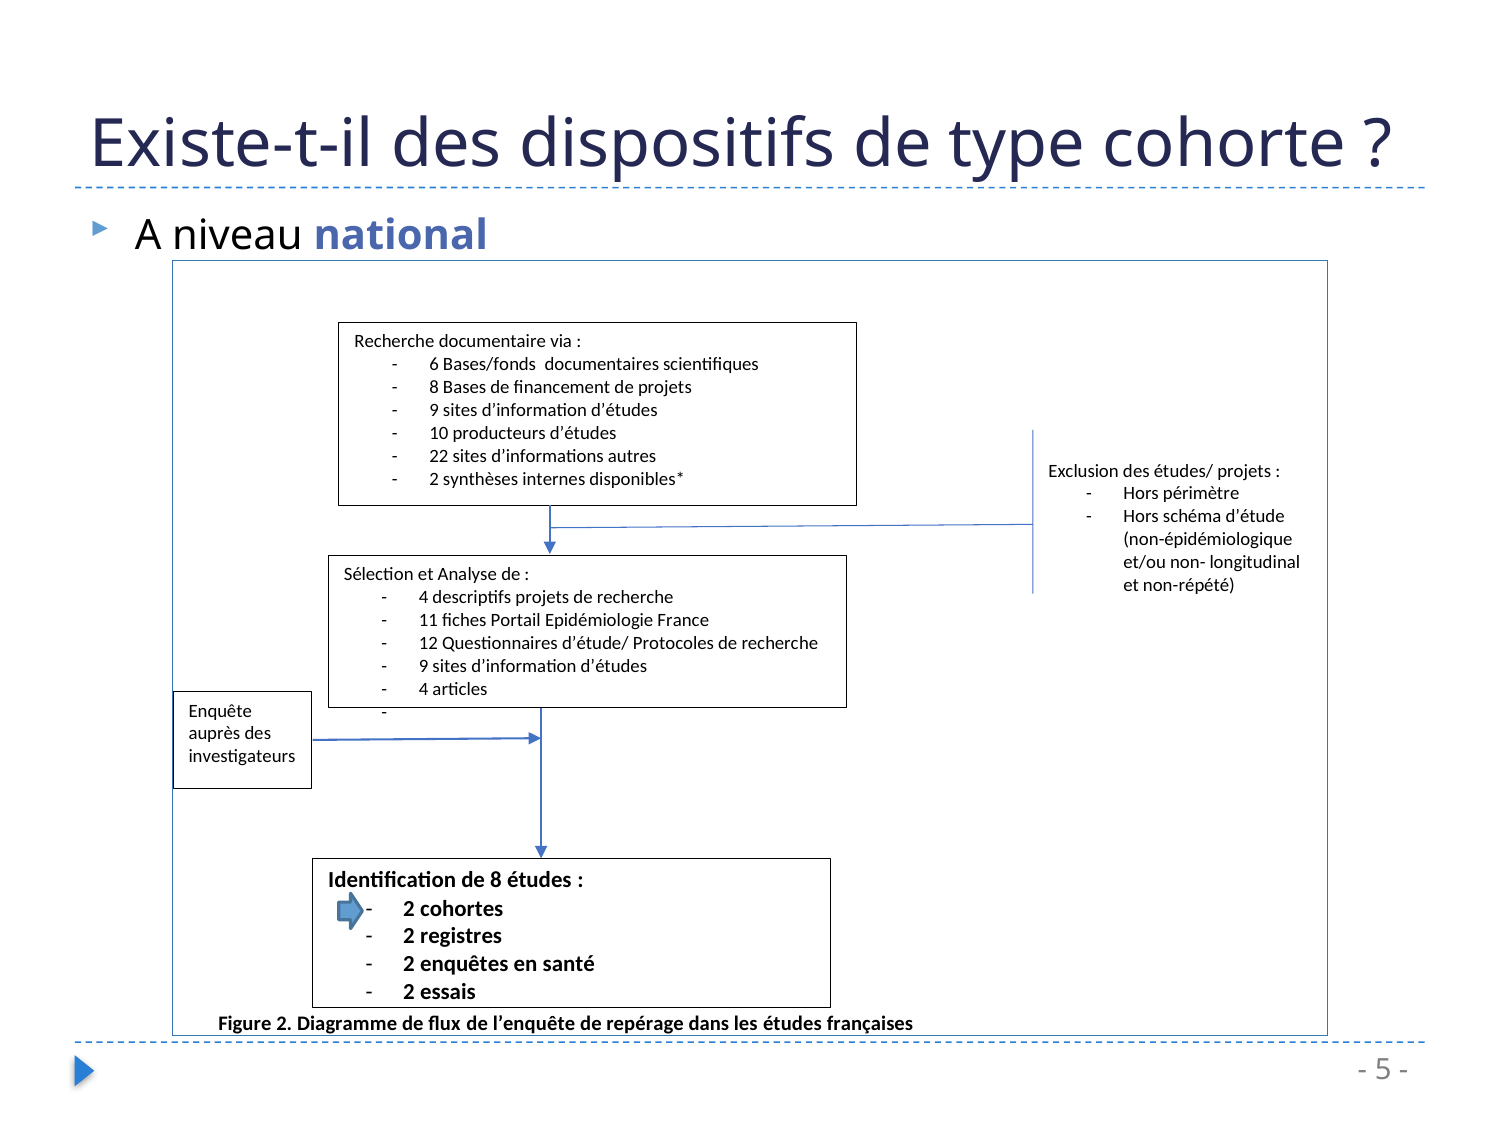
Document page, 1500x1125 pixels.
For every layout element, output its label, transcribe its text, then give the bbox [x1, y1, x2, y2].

list A niveau national [75, 200, 1424, 327]
footer - 5 - [475, 1042, 1424, 1103]
picture [172, 261, 1327, 1036]
title Existe-t-il des dispositifs de type cohorte ? [75, 24, 1425, 188]
